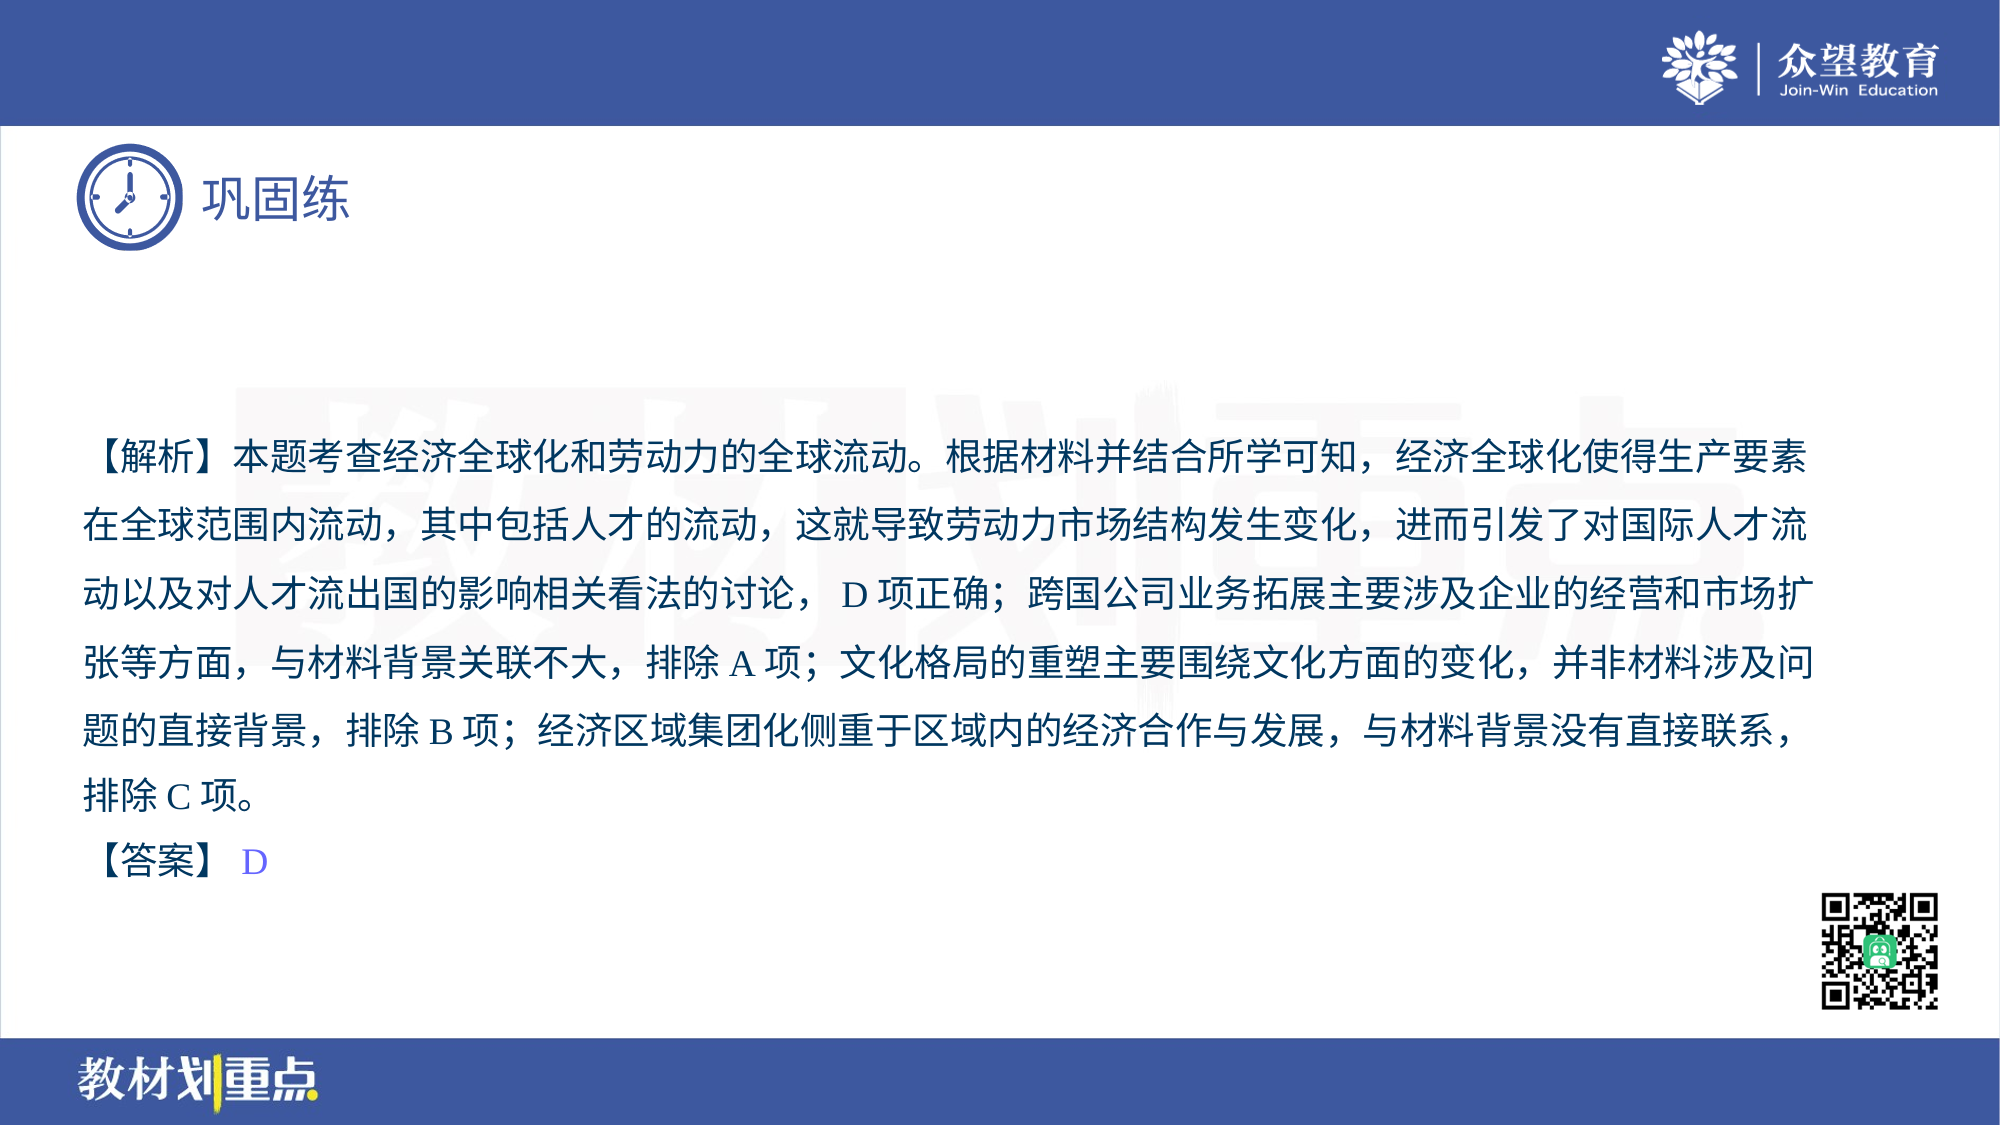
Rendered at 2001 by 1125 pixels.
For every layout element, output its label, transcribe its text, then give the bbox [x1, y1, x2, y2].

text_box 【答案】D [82, 814, 1817, 875]
picture [0, 0, 2000, 1125]
text_box 【解析】本题考查经济全球化和劳动力的全球流动。根据材料并结合所学可知，经济全球化使得生产要素 在全球范围内流动，其中包括人才的流动，这就导致劳动力市场结构发生变化，进而引发了对国际人才流 动以及对人才流出国的影响相关看法的讨论，D项正确；跨国公司业务拓展主要涉及企业的经营和市场扩 张等方面，与材料背景关联不大，排除A项；文化格局的重塑主要围绕文化方面的变化，并非材料涉及问 题的直接背景，排除B项；经济区域集团化侧重于区域内的经济合作与发展，与材料背景没有直接联系， 排除C项。 [82, 408, 1817, 811]
